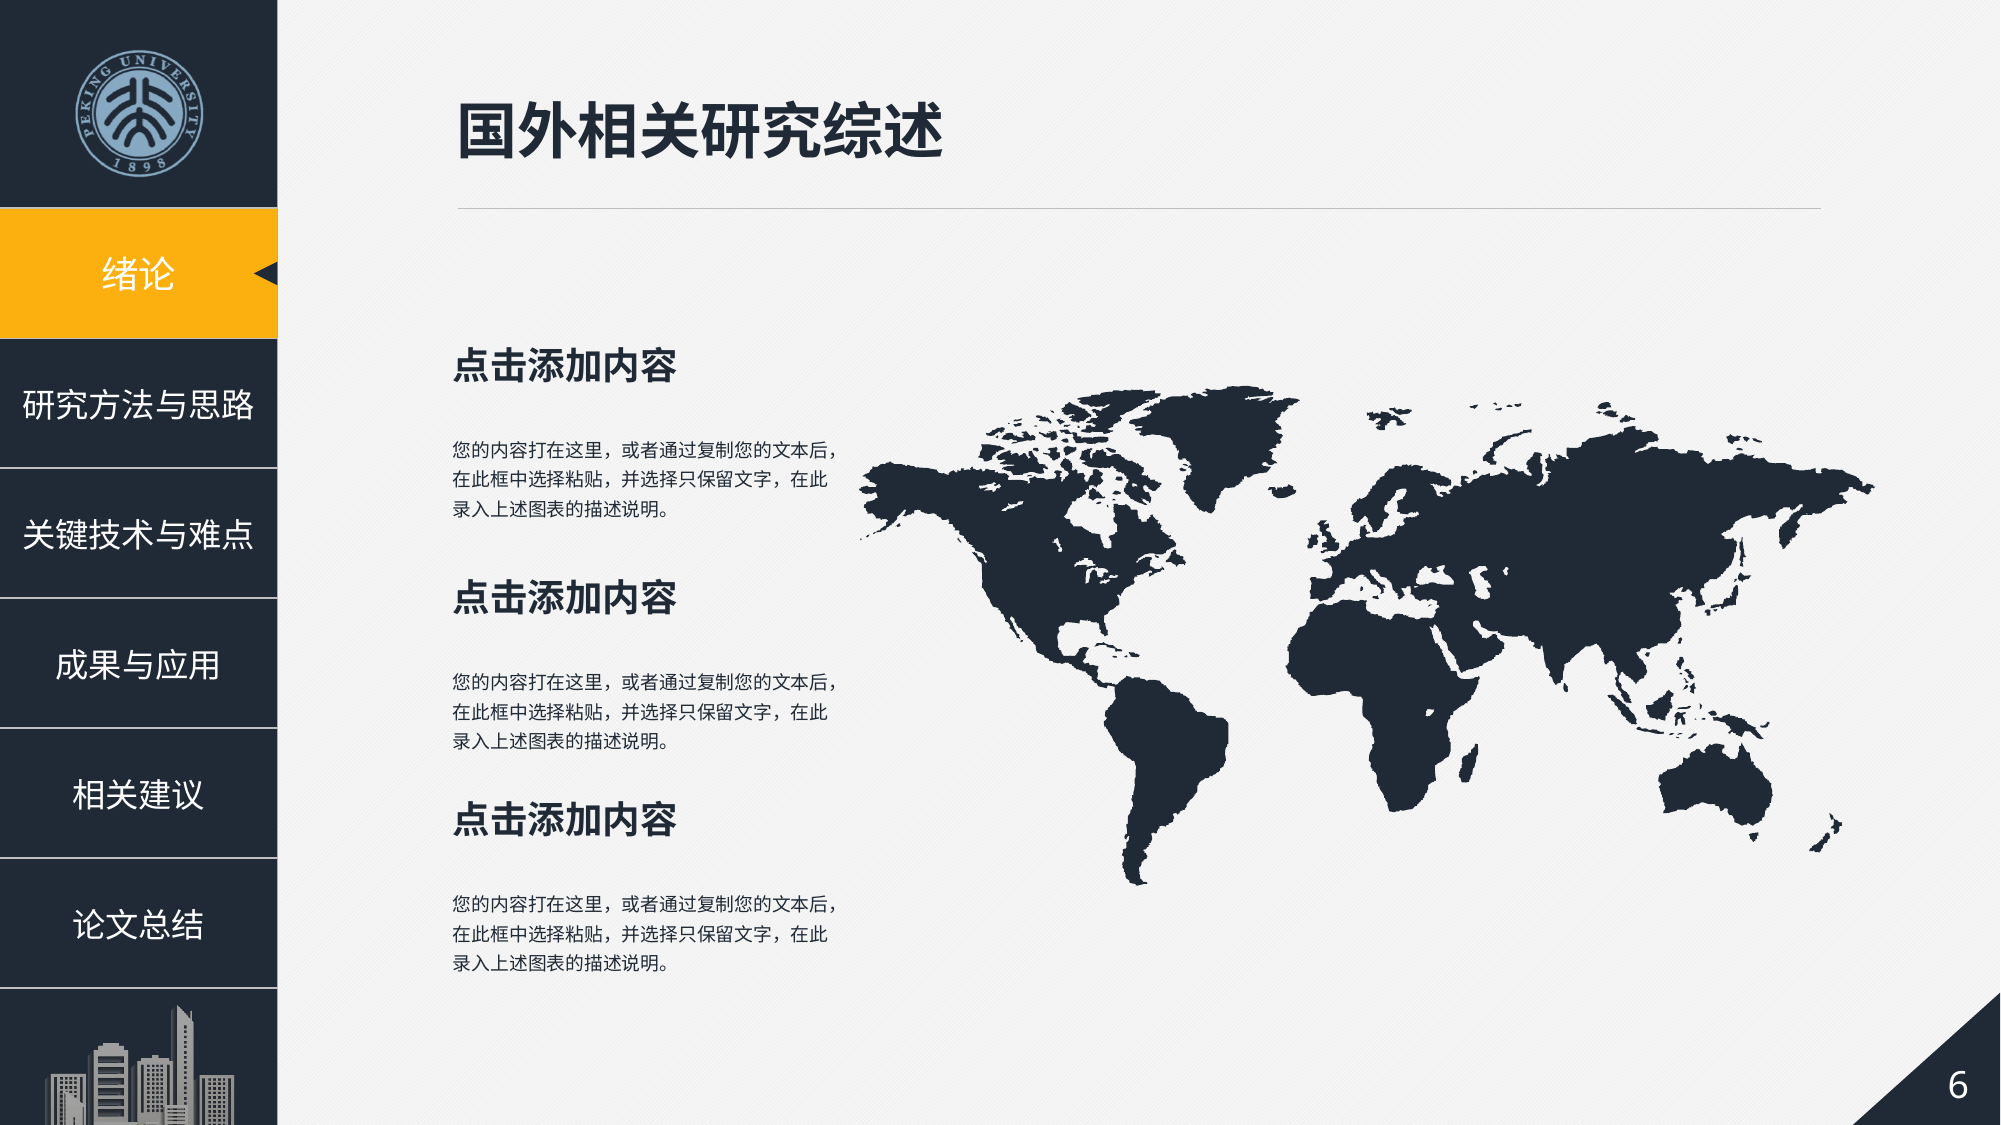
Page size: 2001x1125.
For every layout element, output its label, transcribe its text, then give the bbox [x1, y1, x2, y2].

picture [16, 1004, 260, 1125]
text_box 点击添加内容 您的内容打在这里，或者通过复制您的文本后，在此框中选择粘贴，并选择只保留文字，在此录入上述图表的描述说明。 [437, 788, 859, 982]
text_box 点击添加内容 您的内容打在这里，或者通过复制您的文本后，在此框中选择粘贴，并选择只保留文字，在此录入上述图表的描述说明。 [437, 566, 858, 760]
text_box 国外相关研究综述 [441, 84, 960, 173]
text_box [858, 385, 1876, 886]
text_box 点击添加内容 您的内容打在这里，或者通过复制您的文本后，在此框中选择粘贴，并选择只保留文字，在此录入上述图表的描述说明。 [437, 334, 859, 528]
